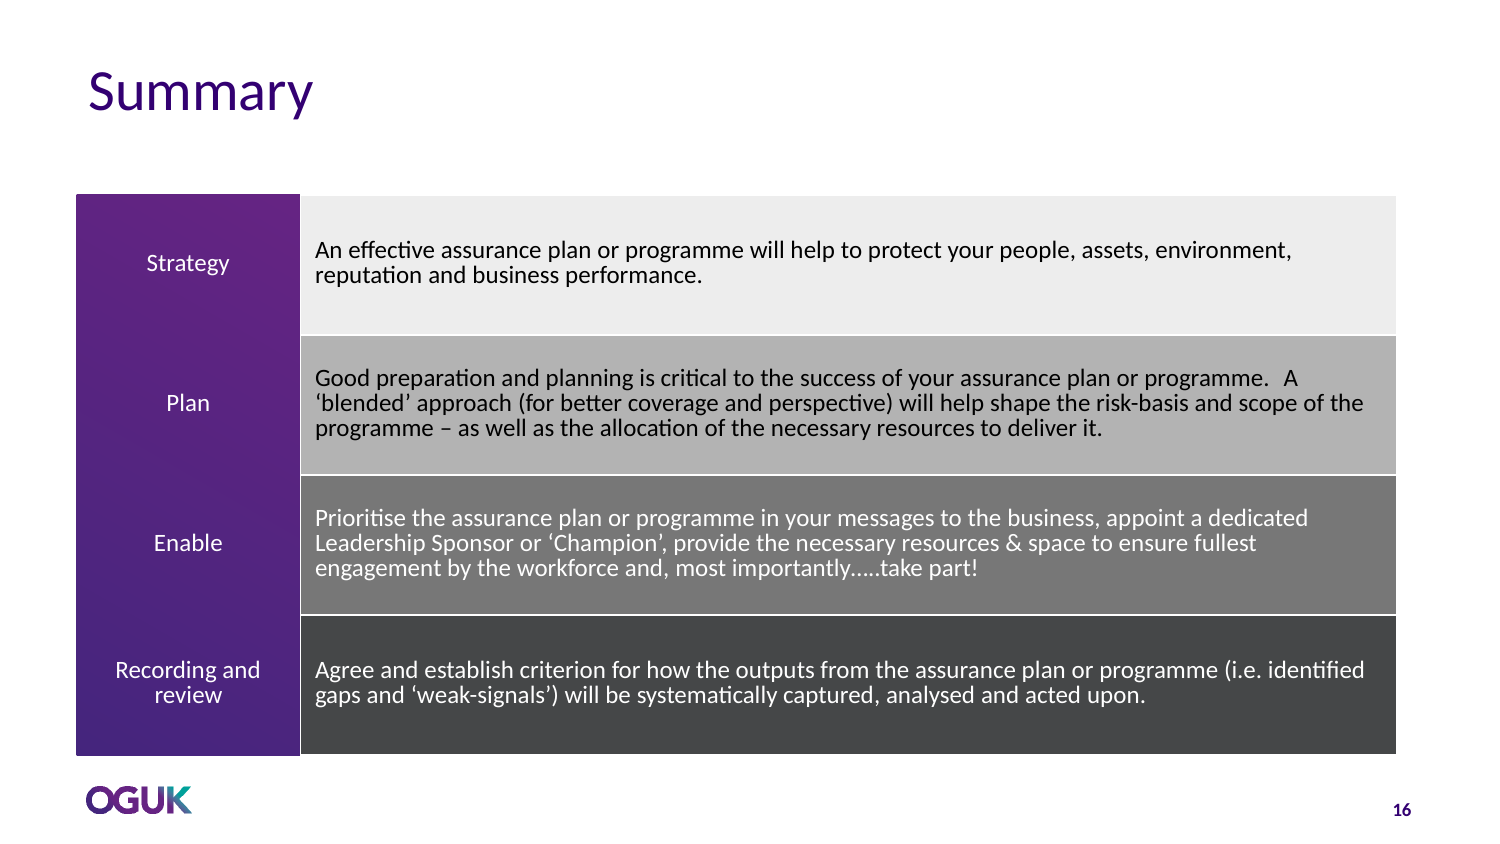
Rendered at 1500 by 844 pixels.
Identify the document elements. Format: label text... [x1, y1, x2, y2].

table_header Strategy [77, 195, 300, 335]
table_cell Recording and review [77, 615, 300, 755]
title Summary [88, 38, 1412, 145]
table_header An effective assurance plan or programme will help to protect your people, assets, environment, reputation and business performance. [301, 196, 1396, 334]
table_cell Agree and establish criterion for how the outputs from the assurance plan or programme (i.e. identified gaps and ‘weak-signals’) will be systematically captured, analysed and acted upon. [301, 616, 1396, 754]
table_cell Plan [77, 335, 300, 475]
table_cell Good preparation and planning is critical to the success of your assurance plan or programme. A ‘blended’ approach (for better coverage and perspective) will help shape the risk-basis and scope of the programme – as well as the allocation of the necessary resources to deliver it. [301, 336, 1396, 474]
table_cell Prioritise the assurance plan or programme in your messages to the business, appoint a dedicated Leadership Sponsor or ‘Champion’, provide the necessary resources & space to ensure fullest engagement by the workforce and, most importantly…..take part! [301, 476, 1396, 614]
picture [76, 778, 200, 822]
table_cell Enable [77, 475, 300, 615]
slide_number 16 [1352, 800, 1412, 818]
